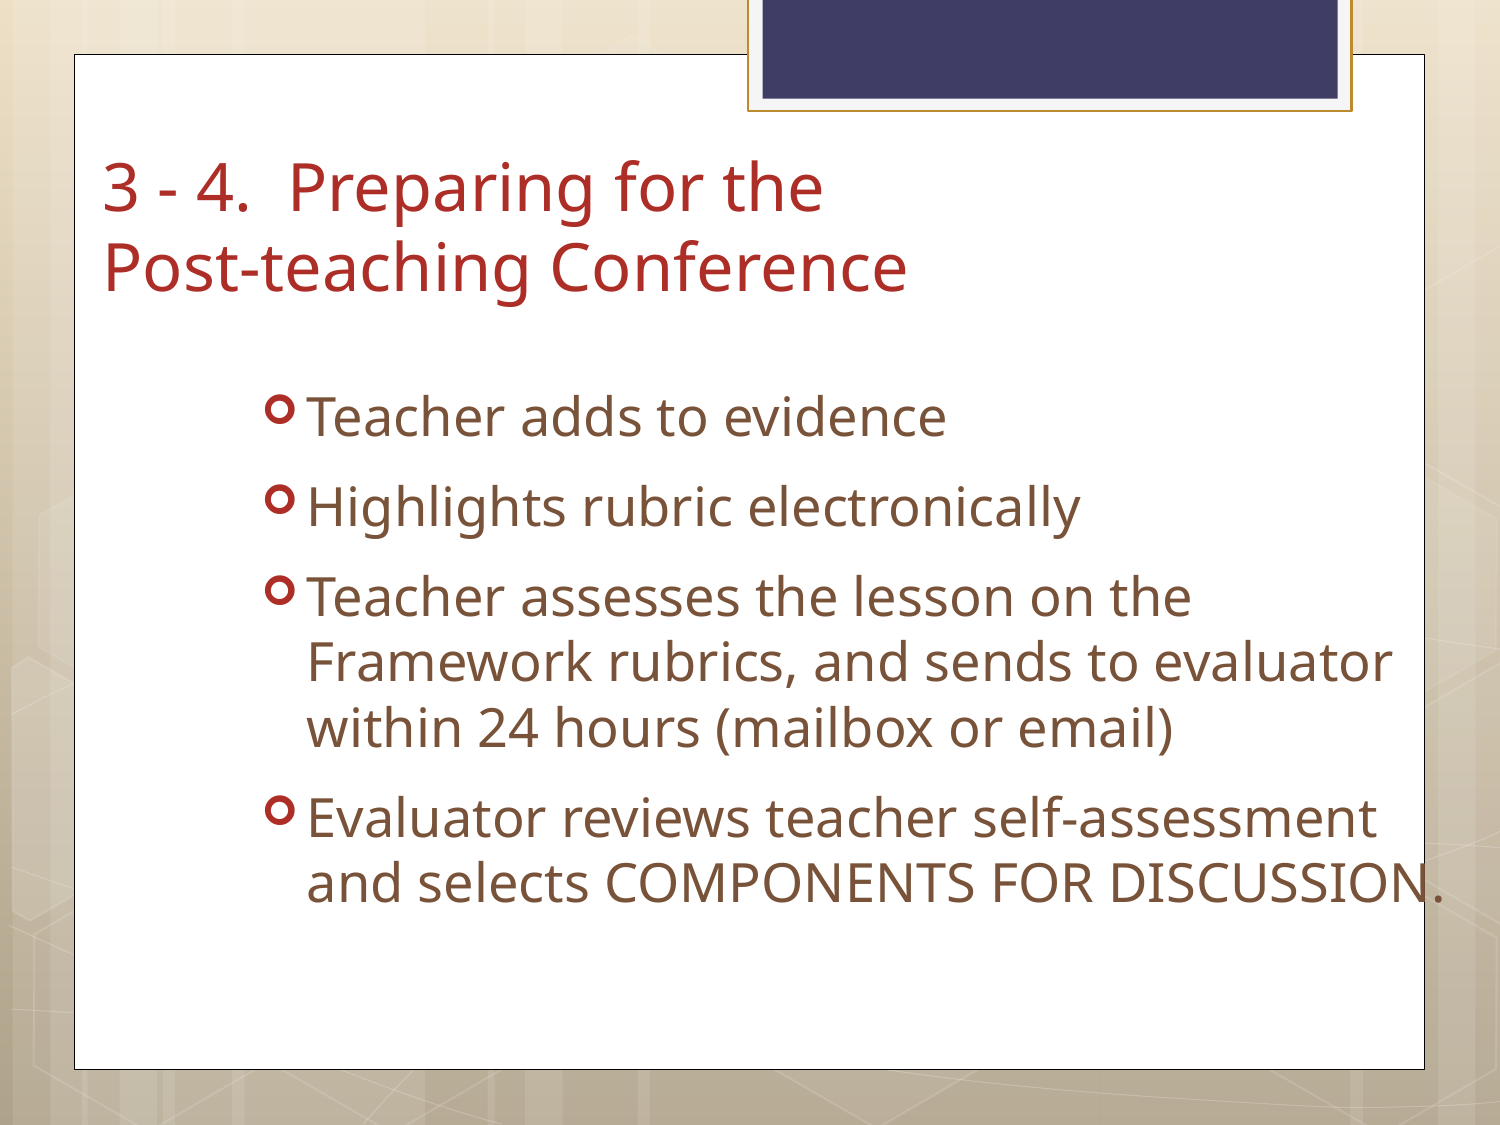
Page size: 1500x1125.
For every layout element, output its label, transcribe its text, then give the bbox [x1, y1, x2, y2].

title 3 - 4. Preparing for the Post-teaching Conference [87, 125, 1413, 313]
list Teacher adds to evidence Highlights rubric electronically Teacher assesses the lesson on the Framework rubrics, and sends to evaluator within 24 hours (mailbox or email) Evaluator reviews teacher self-assessment and selects COMPONENTS FOR DISCUSSION. [235, 375, 1466, 1025]
